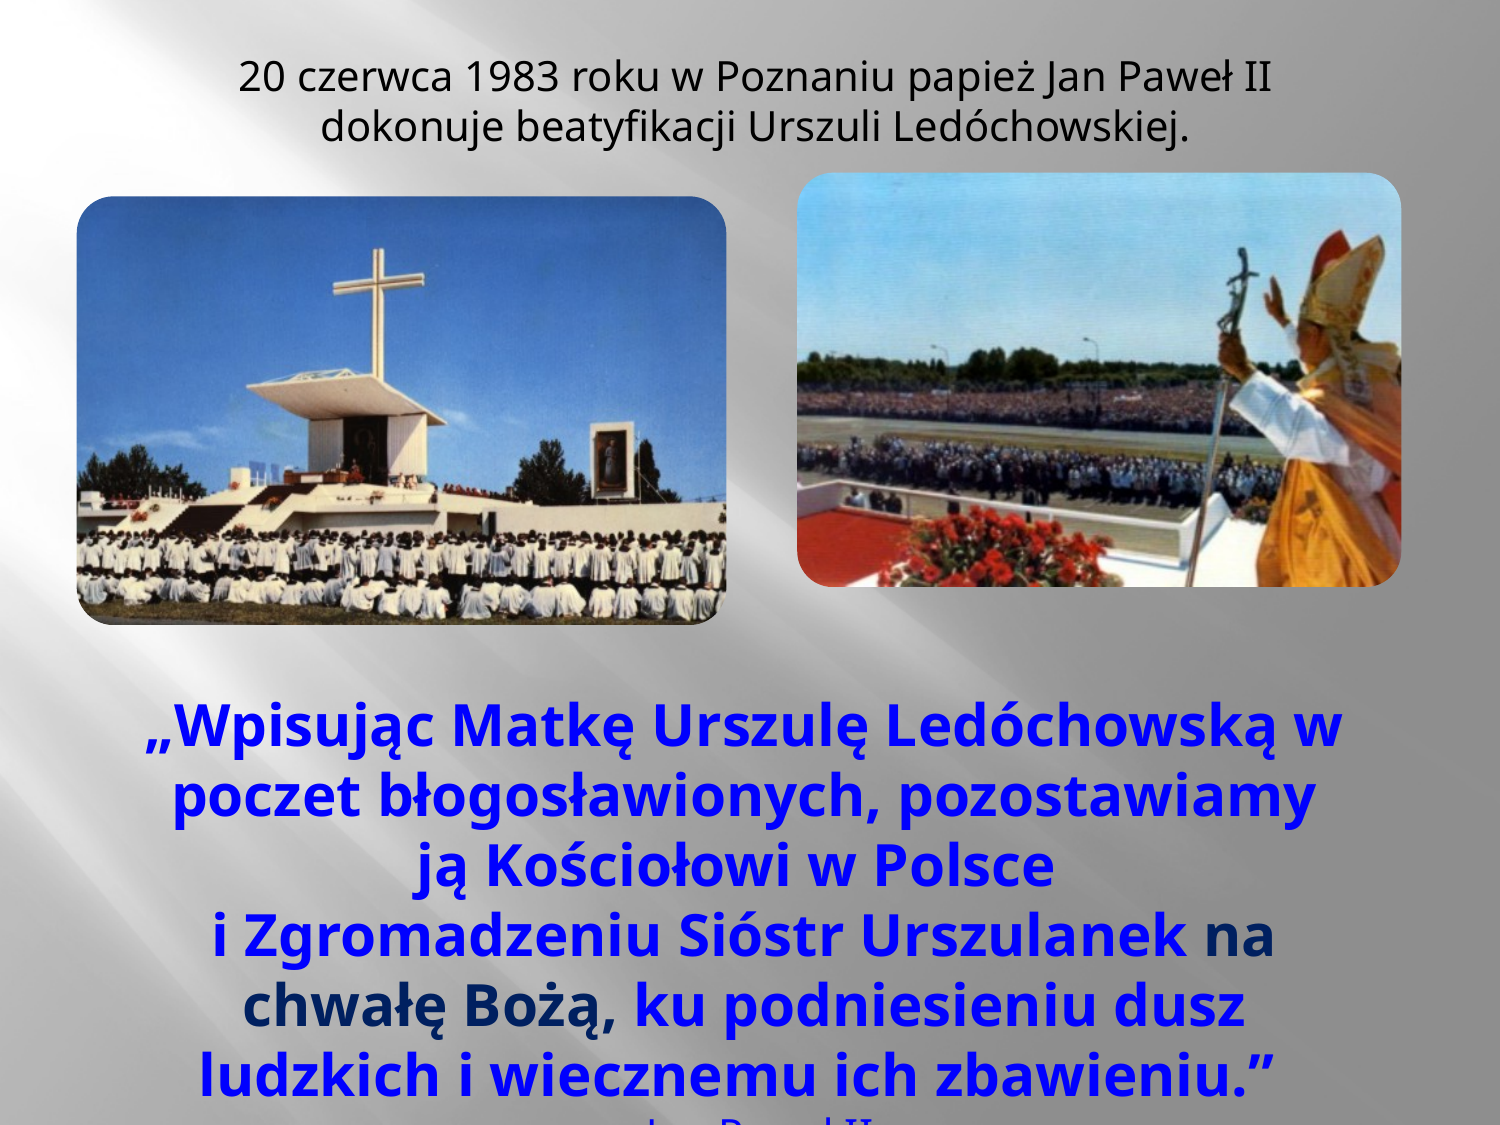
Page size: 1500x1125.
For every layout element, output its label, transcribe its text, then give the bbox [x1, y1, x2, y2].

text_box 20 czerwca 1983 roku w Poznaniu papież Jan Paweł II dokonuje beatyfikacji Urszuli Ledóchowskiej. [159, 42, 1353, 158]
picture [796, 172, 1402, 588]
picture [76, 196, 727, 626]
text_box „Wpisując Matkę Urszulę Ledóchowską w poczet błogosławionych, pozostawiamy ją Kościołowi w Polsce i Zgromadzeniu Sióstr Urszulanek na chwałę Bożą, ku podniesieniu dusz ludzkich i wiecznemu ich zbawieniu.” – Jan Paweł II [123, 680, 1365, 1125]
